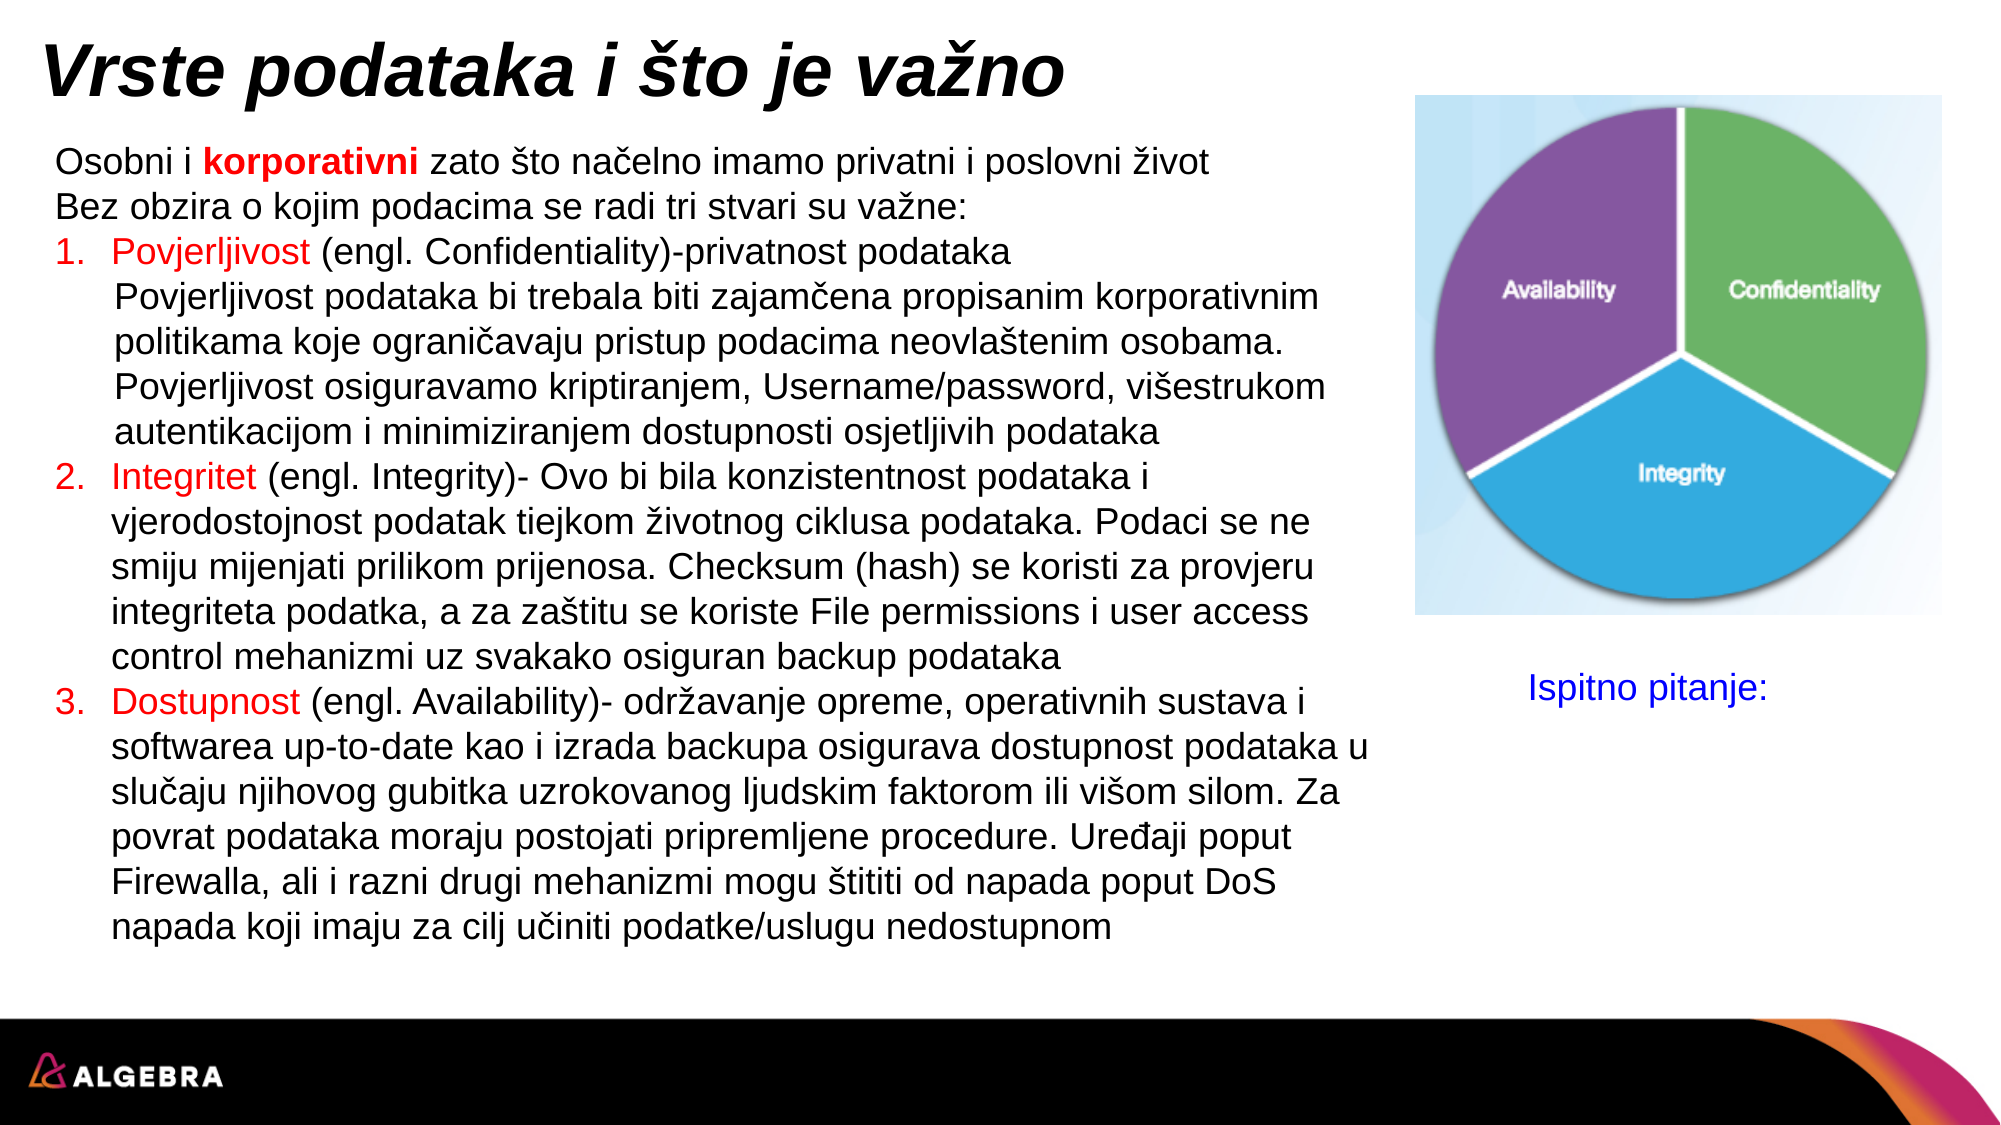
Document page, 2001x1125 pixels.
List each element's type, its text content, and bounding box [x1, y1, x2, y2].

title Vrste podataka i što je važno [39, 23, 1989, 200]
text_box Ispitno pitanje: [1512, 655, 1800, 716]
picture [0, 0, 2001, 1125]
text_box Osobni i korporativni zato što načelno imamo privatni i poslovni život Bez obzira o kojim podacima se radi tri stvari su važne: Povjerljivost (engl. Confidentiality)-privatnost podataka Povjerljivost podataka bi trebala biti zajamčena propisanim korporativnim politikama koje ograničavaju pristup podacima neovlaštenim osobama. Povjerljivost osiguravamo kriptiranjem, Username/password, višestrukom autentikacijom i minimiziranjem dostupnosti osjetljivih podataka Integritet (engl. Integrity)- Ovo bi bila konzistentnost podataka i vjerodostojnost podatak tiejkom životnog ciklusa podataka. Podaci se ne smiju mijenjati prilikom prijenosa. Checksum (hash) se koristi za provjeru integriteta podatka, a za zaštitu se koriste File permissions i user access control mehanizmi uz svakako osiguran backup podataka Dostupnost (engl. Availability)- održavanje opreme, operativnih sustava i softwarea up-to-date kao i izrada backupa osigurava dostupnost podataka u slučaju njihovog gubitka uzrokovanog ljudskim faktorom ili višom silom. Za povrat podataka moraju postojati pripremljene procedure. Uređaji poput Firewalla, ali i razni drugi mehanizmi mogu štititi od napada poput DoS napada koji imaju za cilj učiniti podatke/uslugu nedostupnom [39, 130, 1416, 1000]
